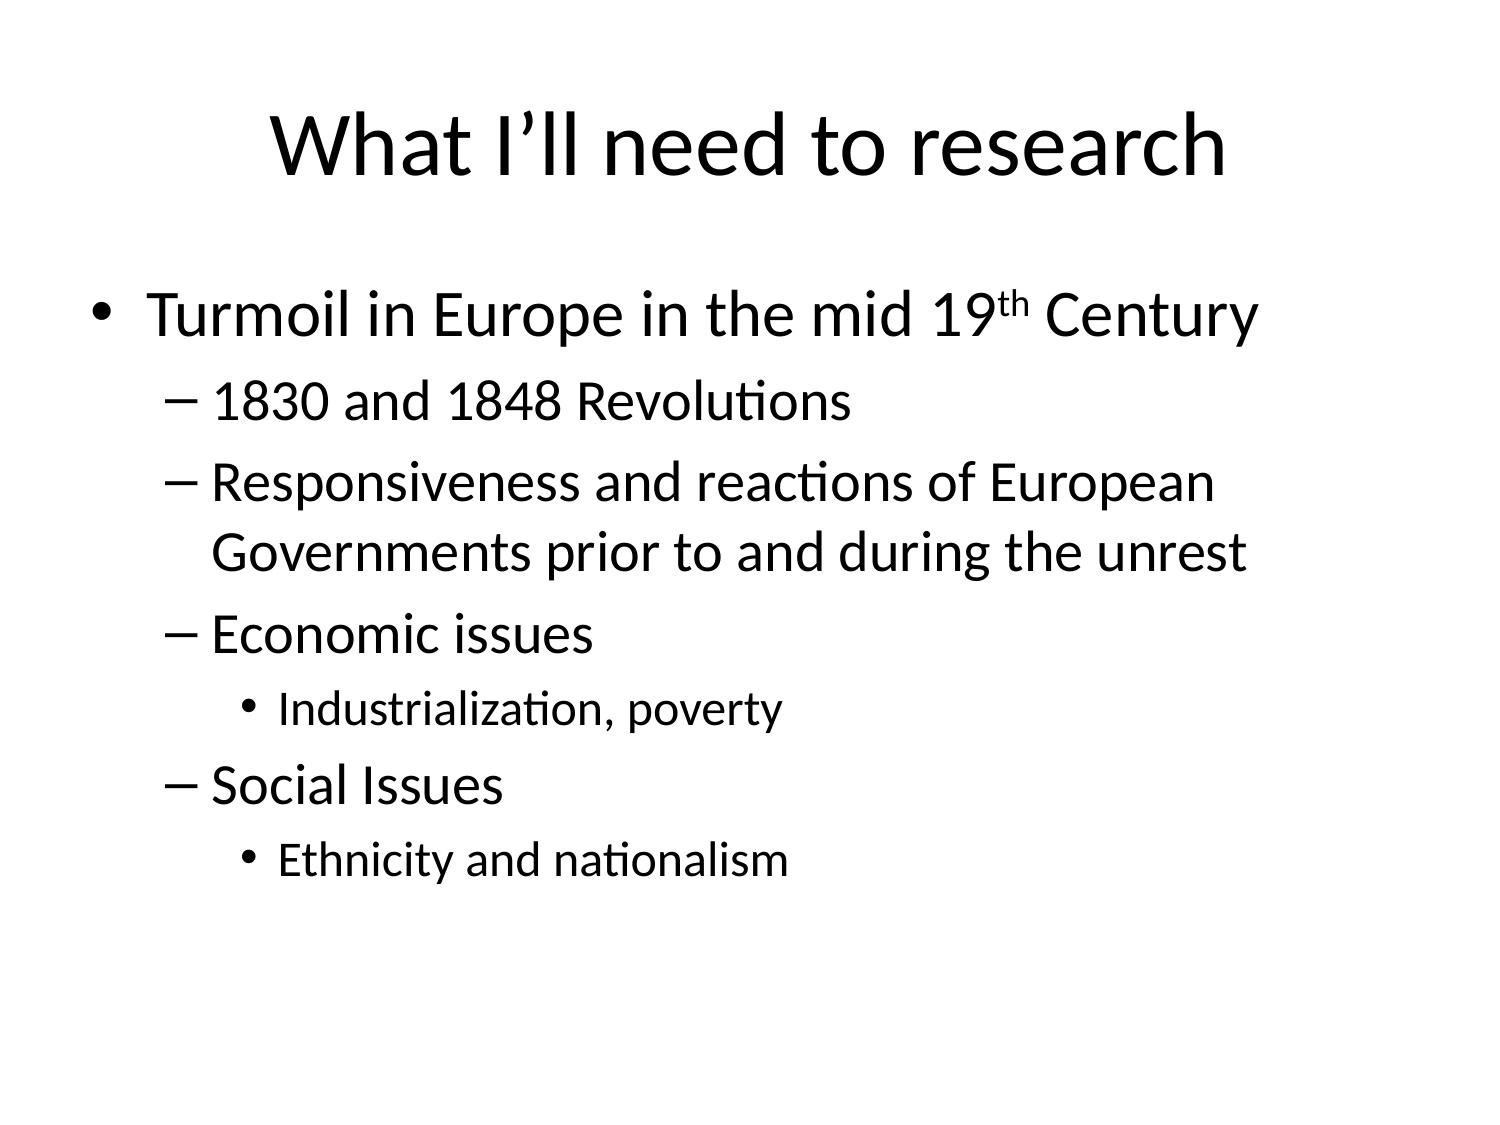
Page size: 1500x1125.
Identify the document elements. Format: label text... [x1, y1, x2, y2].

title What I’ll need to research [75, 45, 1425, 233]
list Turmoil in Europe in the mid 19th Century 1830 and 1848 Revolutions Responsiveness and reactions of European Governments prior to and during the unrest Economic issues Industrialization, poverty Social Issues Ethnicity and nationalism [75, 262, 1425, 1005]
